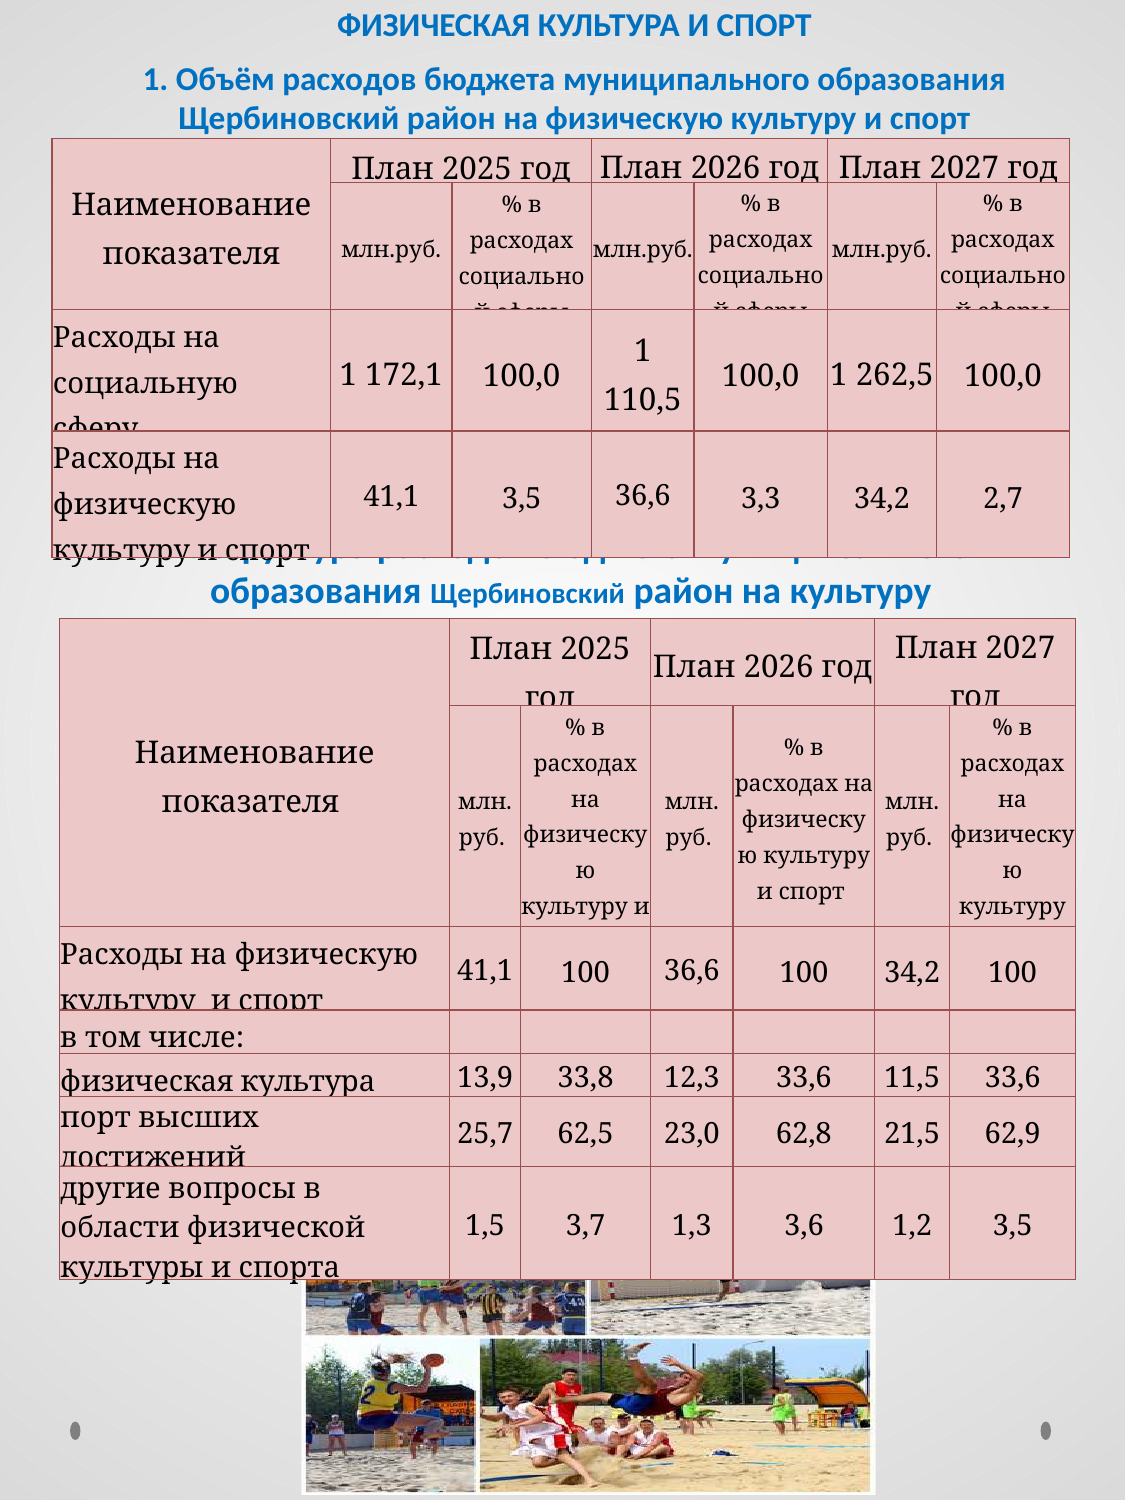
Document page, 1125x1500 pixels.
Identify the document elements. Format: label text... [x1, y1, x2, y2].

table_cell 100,0 [937, 310, 1069, 430]
table_cell 100 [734, 927, 874, 1009]
table_cell физическая культура [60, 1054, 449, 1096]
table_cell 1 262,5 [828, 310, 936, 430]
table_cell Расходы на физическую культуру и спорт [53, 432, 330, 557]
table_cell 36,6 [592, 432, 693, 557]
table_cell 34,2 [875, 927, 949, 1009]
table_cell в том числе: [60, 1011, 449, 1053]
table_cell 62,5 [521, 1097, 650, 1166]
table_cell 3,7 [521, 1167, 650, 1279]
table_cell млн.руб. [592, 183, 693, 309]
table_cell порт высших достижений [60, 1097, 449, 1166]
table_cell 1,2 [875, 1167, 949, 1279]
table_cell млн.руб. [828, 183, 936, 309]
table_cell Расходы на социальную сферу [53, 310, 330, 430]
table_cell [651, 1011, 732, 1053]
table_cell [521, 1011, 650, 1053]
table_header План 2025 год [450, 619, 650, 705]
table_cell млн. руб. [875, 706, 949, 926]
table_cell млн. руб. [450, 706, 520, 926]
table_header План 2027 год [875, 619, 1075, 705]
table_cell 11,5 [875, 1054, 949, 1096]
table_cell [875, 1011, 949, 1053]
table_header Наименование показателя [60, 619, 449, 926]
table_header Наименование показателя [53, 139, 330, 309]
table_header План 2026 год [651, 619, 874, 705]
table_cell % в расходах на физическую культуру и спорт [521, 706, 650, 926]
table_cell 25,7 [450, 1097, 520, 1166]
table_cell 3,3 [695, 432, 827, 557]
table_cell 1 172,1 [331, 310, 451, 430]
table_cell 100 [950, 927, 1075, 1009]
table_cell 1 110,5 [592, 310, 693, 430]
table_header План 2026 год [592, 139, 827, 182]
table_cell 36,6 [651, 927, 732, 1009]
table_cell % в расходах социальной сферы [937, 183, 1069, 309]
table_cell другие вопросы в области физической культуры и спорта [60, 1167, 449, 1279]
table_cell млн.руб. [331, 183, 451, 309]
table_cell 100,0 [695, 310, 827, 430]
text_box 2. Структура расходов бюджета муниципального образования Щербиновский район на культуру [73, 558, 1067, 612]
table_cell 34,2 [828, 432, 936, 557]
table_cell 3,6 [734, 1167, 874, 1279]
table_cell % в расходах социальной сферы [695, 183, 827, 309]
table_cell 100,0 [453, 310, 591, 430]
table_cell 100 [521, 927, 650, 1009]
table_cell 33,6 [950, 1054, 1075, 1096]
table_cell 62,8 [734, 1097, 874, 1166]
table_cell % в расходах на физическую культуру и спорт [950, 706, 1075, 926]
table_cell 3,5 [453, 432, 591, 557]
table_cell 12,3 [651, 1054, 732, 1096]
table_cell 41,1 [450, 927, 520, 1009]
table_header План 2027 год [828, 139, 1069, 182]
table_cell 2,7 [937, 432, 1069, 557]
table_cell 3,5 [950, 1167, 1075, 1279]
table_cell 33,8 [521, 1054, 650, 1096]
table_cell 41,1 [331, 432, 451, 557]
table_cell млн. руб. [651, 706, 732, 926]
table_header План 2025 год [331, 139, 591, 182]
table_cell % в расходах социальной сферы [453, 183, 591, 309]
table_cell Расходы на физическую культуру и спорт [60, 927, 449, 1009]
text_box ФИЗИЧЕСКАЯ КУЛЬТУРА И СПОРТ 1. Объём расходов бюджета муниципального образования Щербиновский район на физическую культуру и спорт [78, 2, 1071, 137]
table_cell 1,5 [450, 1167, 520, 1279]
table_cell 13,9 [450, 1054, 520, 1096]
table_cell 33,6 [734, 1054, 874, 1096]
table_cell 62,9 [950, 1097, 1075, 1166]
text_box [301, 1280, 876, 1495]
table_cell % в расходах на физическую культуру и спорт [734, 706, 874, 926]
table_cell 23,0 [651, 1097, 732, 1166]
table_cell [950, 1011, 1075, 1053]
table_cell [450, 1011, 520, 1053]
table_cell 1,3 [651, 1167, 732, 1279]
table_cell [734, 1011, 874, 1053]
table_cell 21,5 [875, 1097, 949, 1166]
